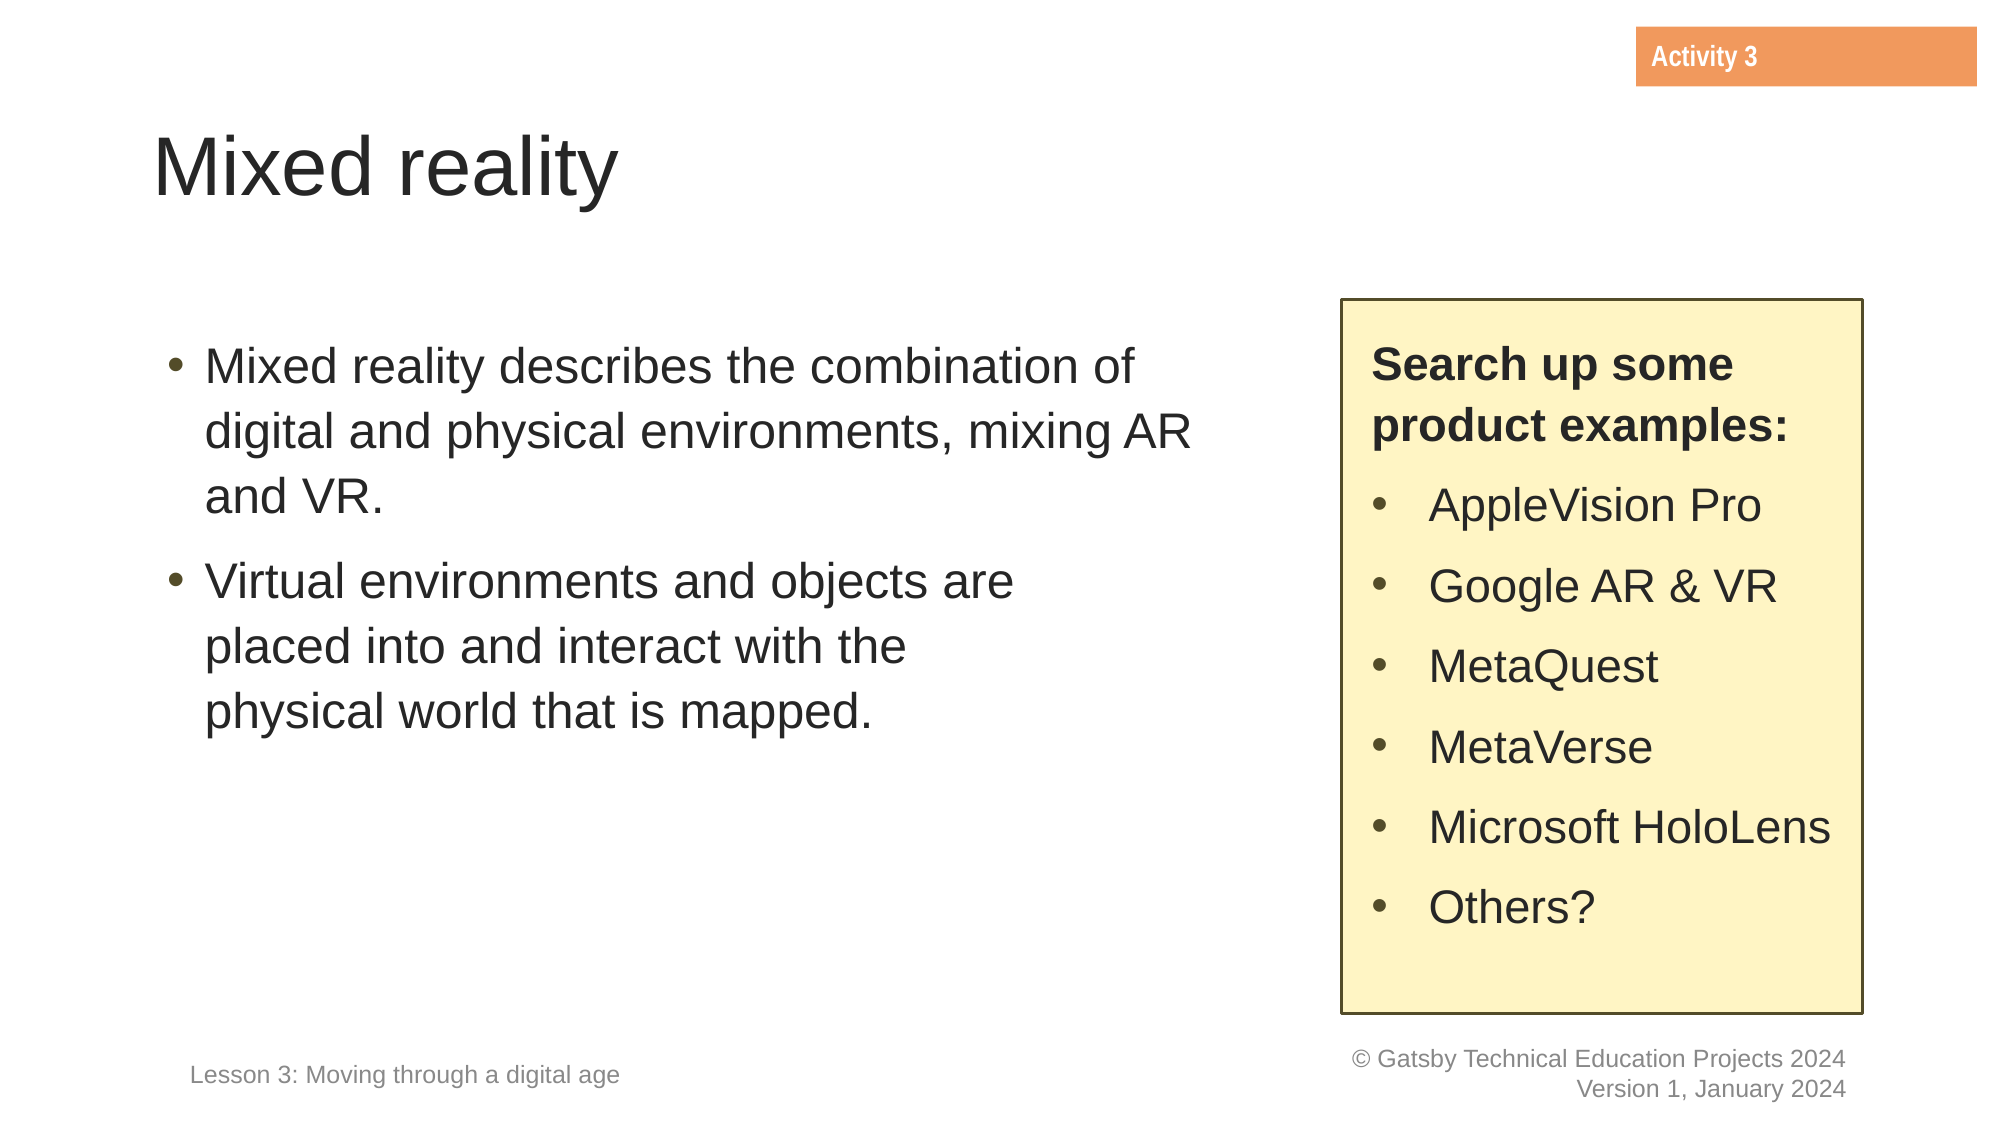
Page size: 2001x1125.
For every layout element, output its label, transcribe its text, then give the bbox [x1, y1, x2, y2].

list Mixed reality describes the combination of digital and physical environments, mixing AR and VR. Virtual environments and objects are placed into and interact with the physical world that is mapped. [137, 299, 1300, 1014]
list Activity 3 [1636, 26, 1977, 87]
title Mixed reality [137, 59, 1863, 278]
list Search up some product examples: AppleVision Pro Google AR & VR MetaQuest MetaVerse Microsoft HoloLens Others? [1340, 298, 1864, 1015]
list Lesson 3: Moving through a digital age [137, 1042, 829, 1103]
